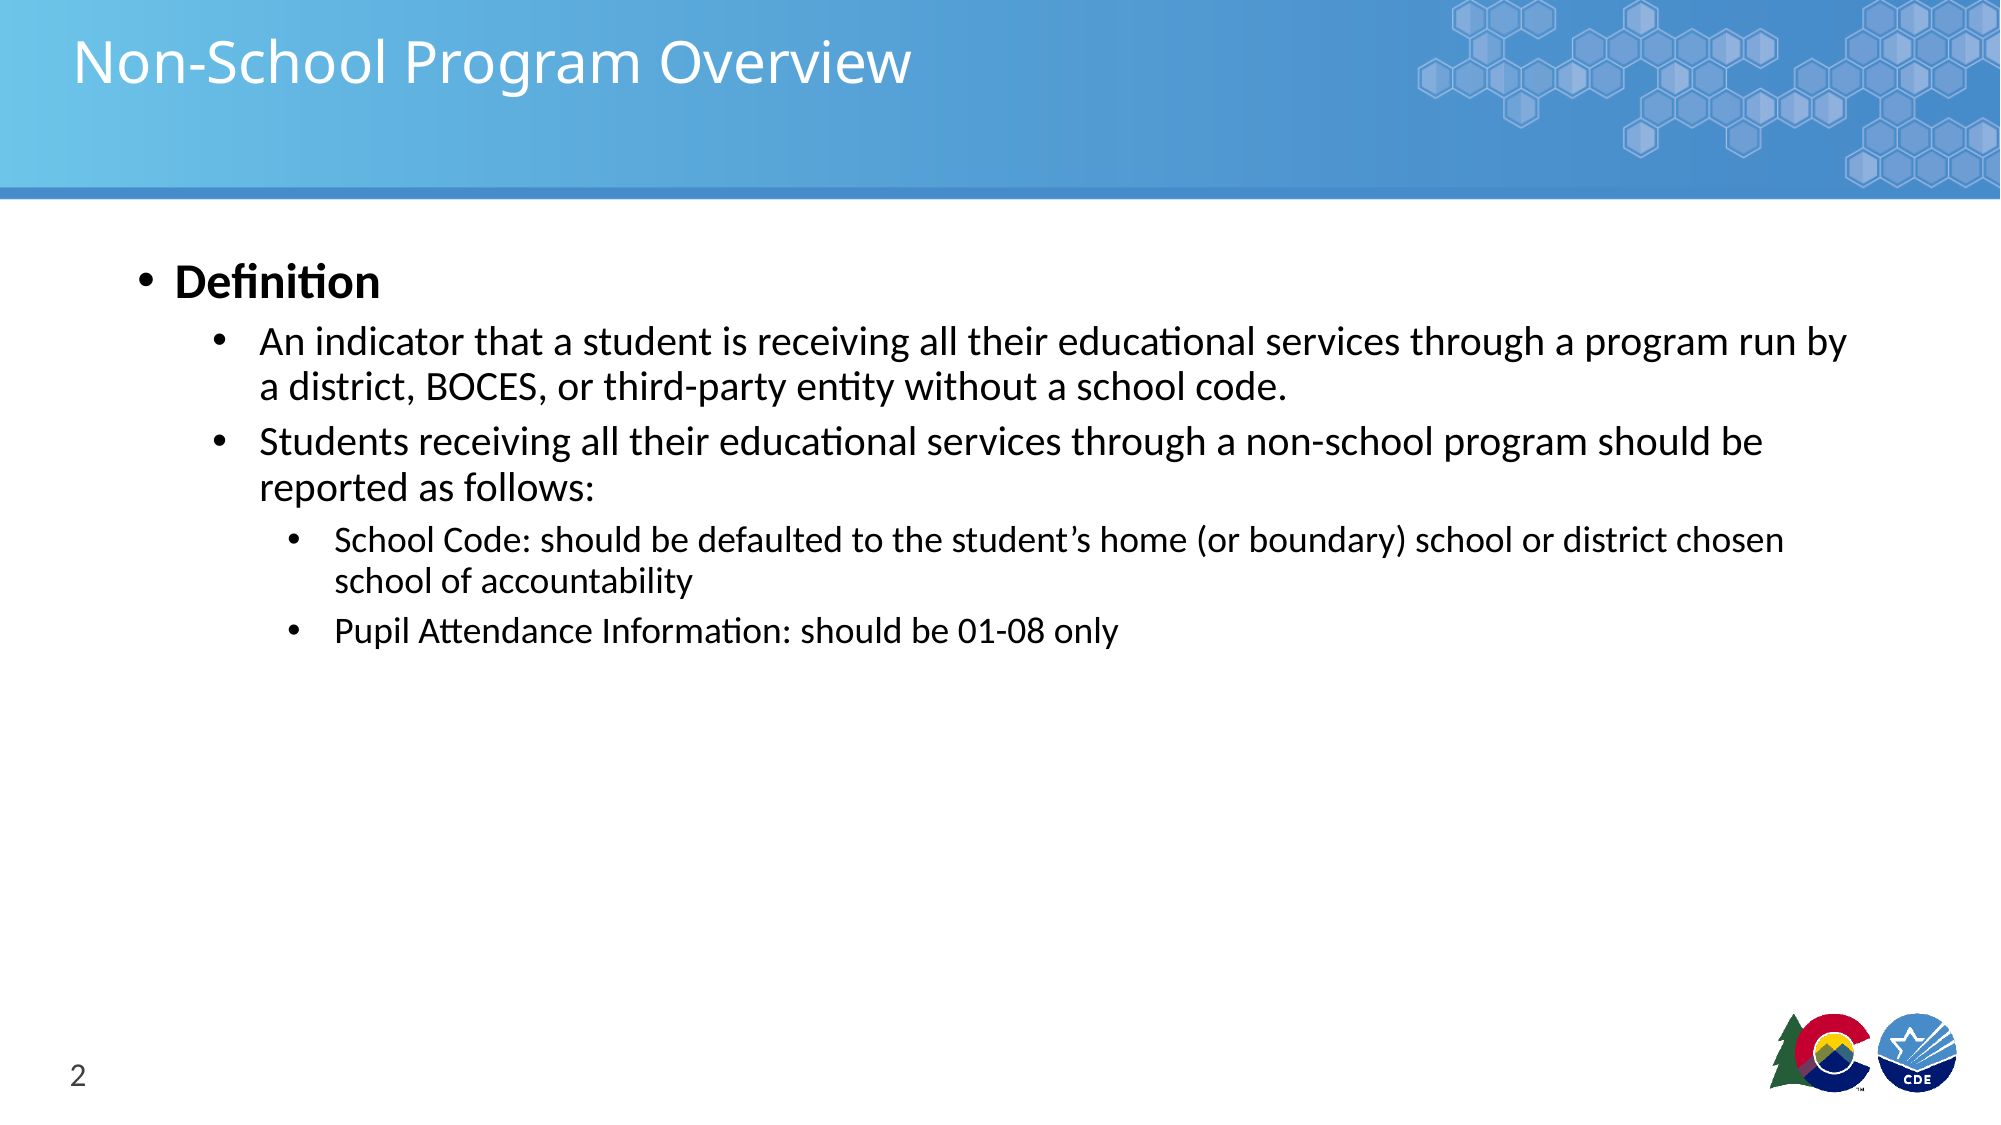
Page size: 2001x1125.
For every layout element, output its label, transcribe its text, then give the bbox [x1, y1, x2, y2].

title Non-School Program Overview [72, 33, 1396, 182]
list Definition An indicator that a student is receiving all their educational services through a program run by a district, BOCES, or third-party entity without a school code. Students receiving all their educational services through a non-school program should be reported as follows: School Code: should be defaulted to the student’s home (or boundary) school or district chosen school of accountability Pupil Attendance Information: should be 01-08 only [137, 254, 1863, 969]
picture [1768, 1012, 1957, 1093]
slide_number 2 [54, 1042, 505, 1103]
picture [0, 0, 2000, 200]
